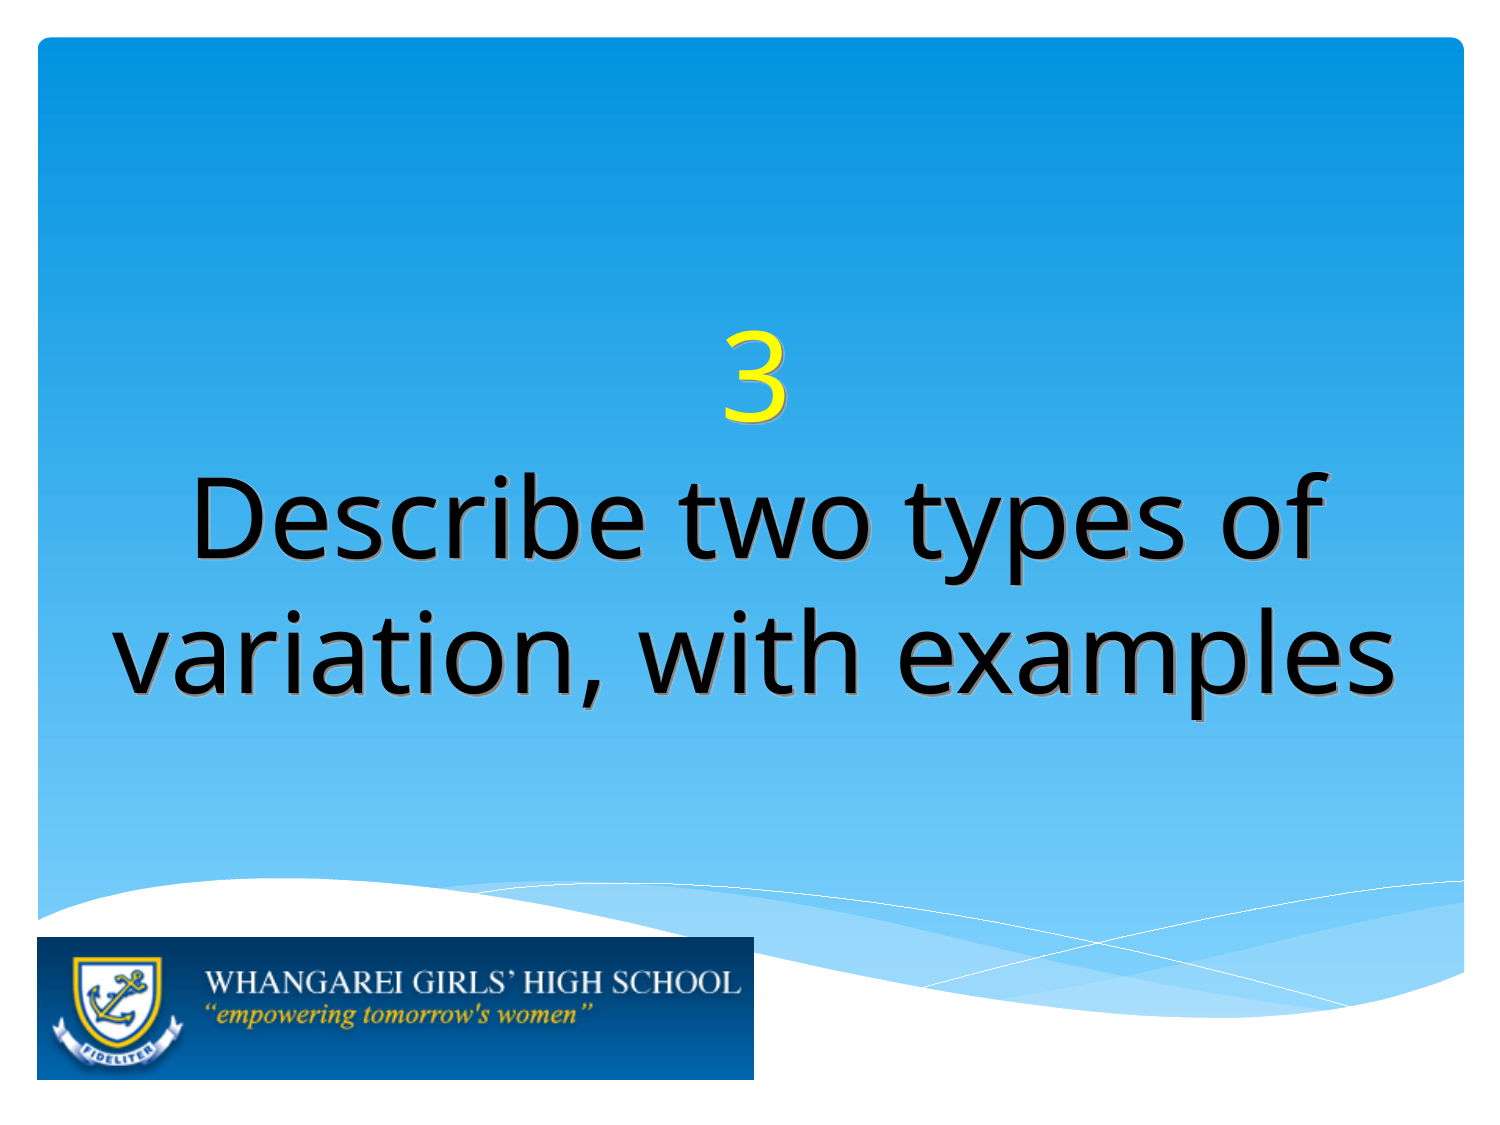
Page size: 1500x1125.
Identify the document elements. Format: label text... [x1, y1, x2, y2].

text_box 3 Describe two types of variation, with examples [74, 99, 1438, 913]
picture [37, 937, 754, 1080]
